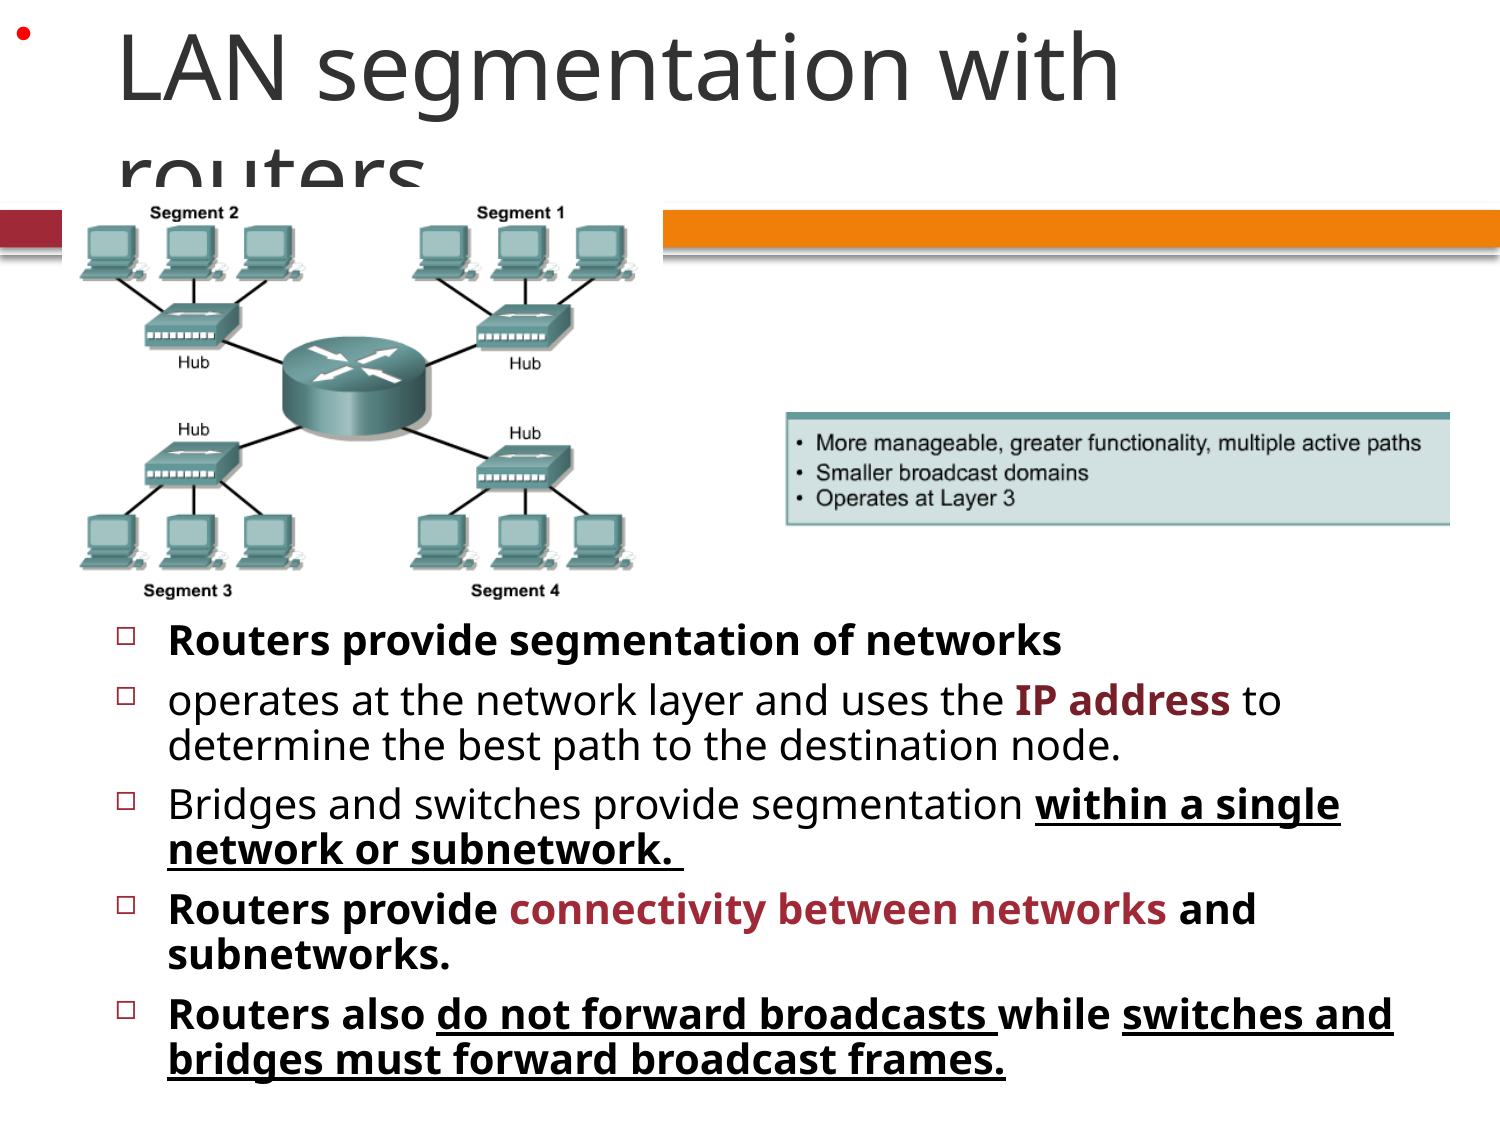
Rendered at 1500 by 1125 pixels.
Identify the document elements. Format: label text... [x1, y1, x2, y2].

text_box • [0, 0, 63, 69]
list Routers provide segmentation of networks operates at the network layer and uses the IP address to determine the best path to the destination node. Bridges and switches provide segmentation within a single network or subnetwork. Routers provide connectivity between networks and subnetworks. Routers also do not forward broadcasts while switches and bridges must forward broadcast frames. [99, 612, 1500, 1125]
picture [774, 412, 1451, 534]
picture [62, 187, 663, 616]
title LAN segmentation with routers [100, 37, 1438, 200]
